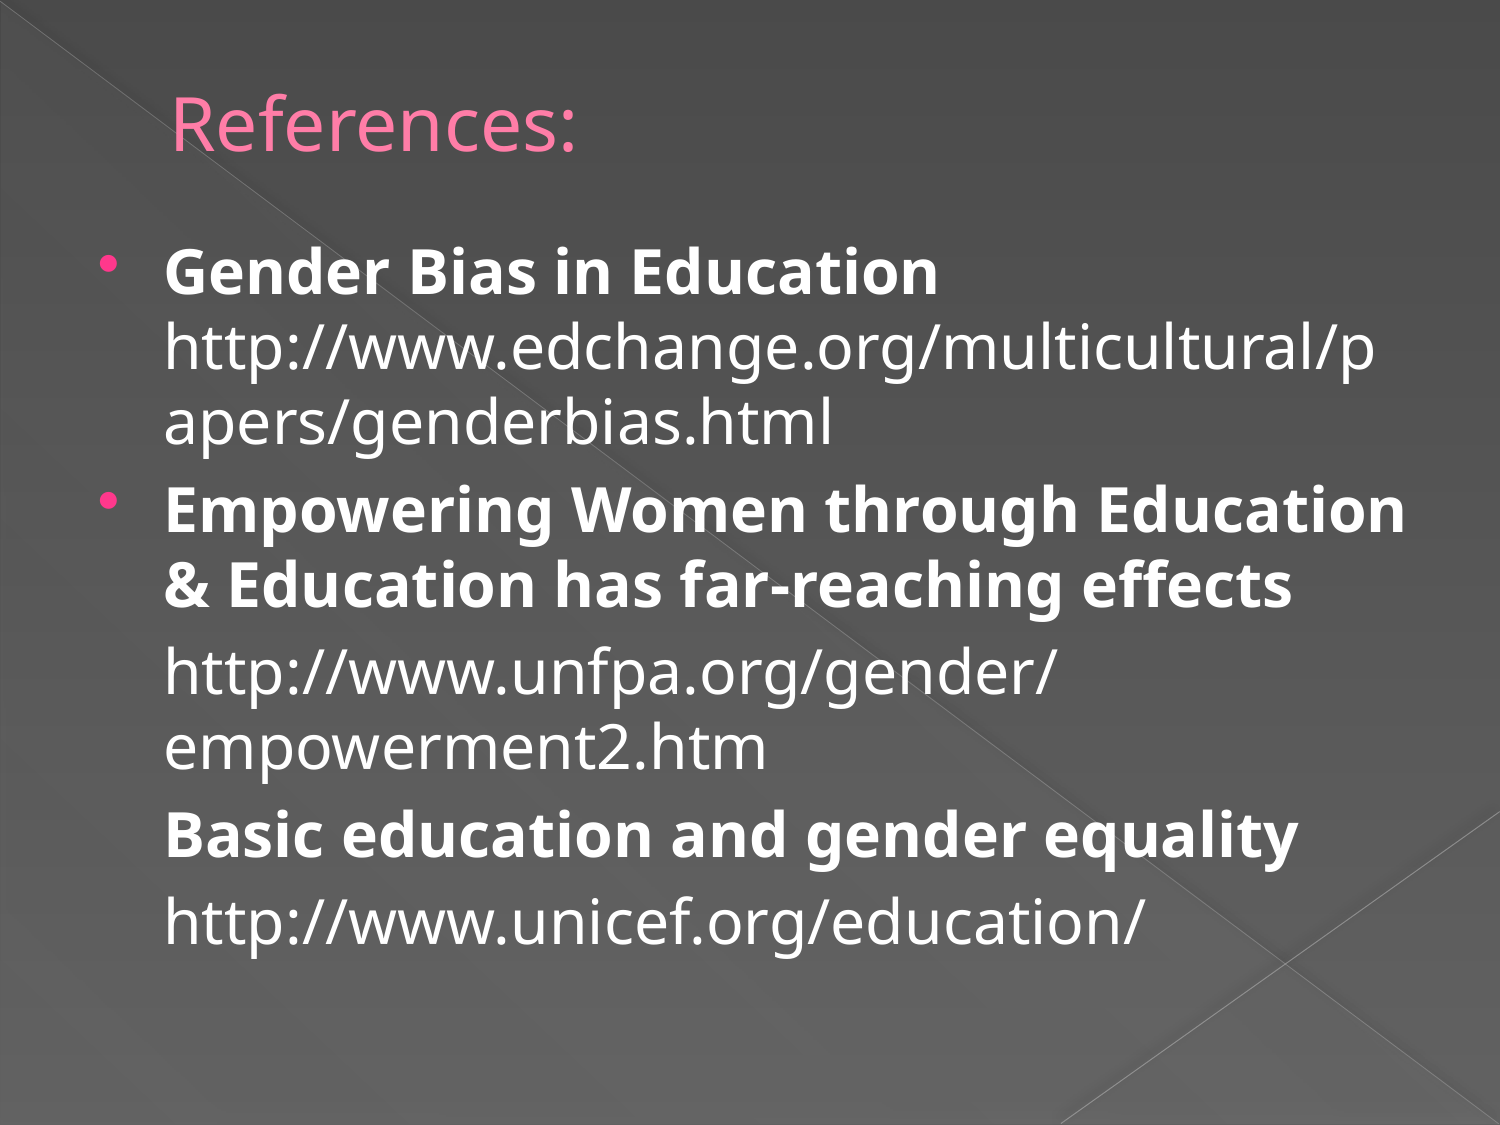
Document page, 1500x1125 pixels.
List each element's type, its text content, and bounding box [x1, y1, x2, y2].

title References: [75, 43, 1425, 200]
list Gender Bias in Education http://www.edchange.org/multicultural/papers/genderbias.html Empowering Women through Education & Education has far-reaching effects http://www.unfpa.org/gender/empowerment2.htm Basic education and gender equality http://www.unicef.org/education/ [75, 224, 1425, 1059]
